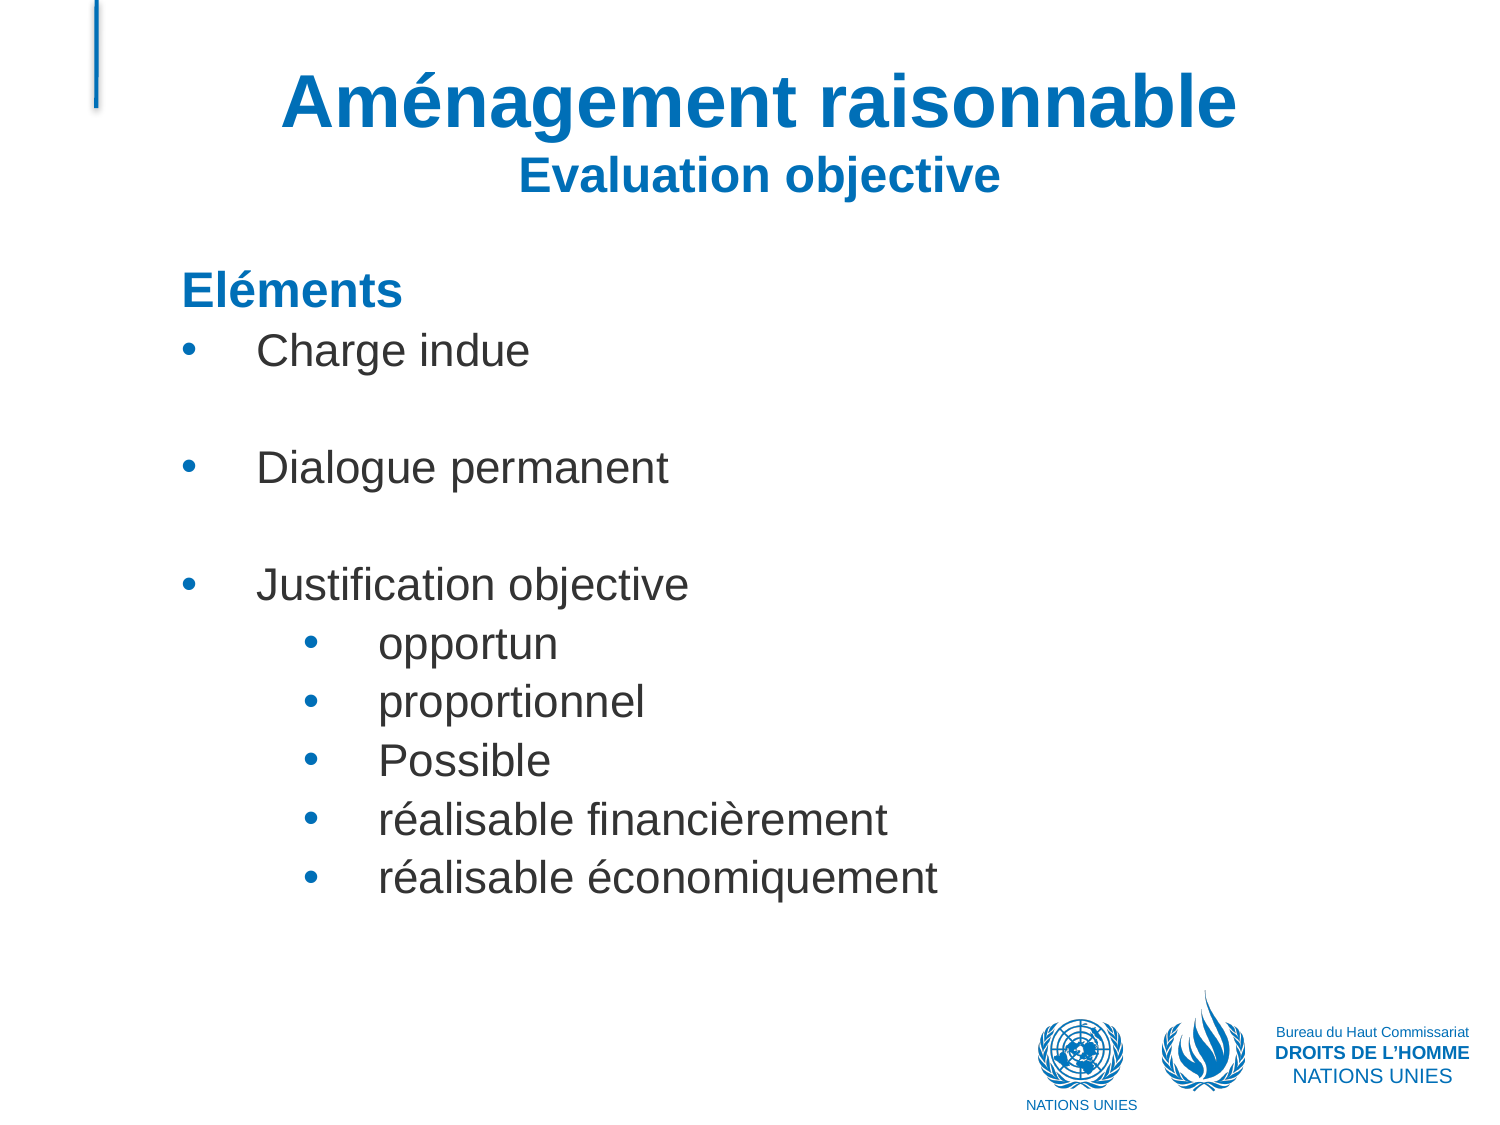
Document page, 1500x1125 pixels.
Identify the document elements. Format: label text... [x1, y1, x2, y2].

title Aménagement raisonnable Evaluation objective [64, 45, 1456, 224]
picture [1037, 990, 1457, 1107]
text_box NATIONS UNIES [980, 1088, 1184, 1121]
text_box Bureau du Haut Commissariat DROITS DE L’HOMME NATIONS UNIES [1245, 1015, 1500, 1096]
text_box Eléments Charge indue Dialogue permanent Justification objective opportun proportionnel Possible réalisable financièrement réalisable économiquement [166, 256, 1325, 925]
